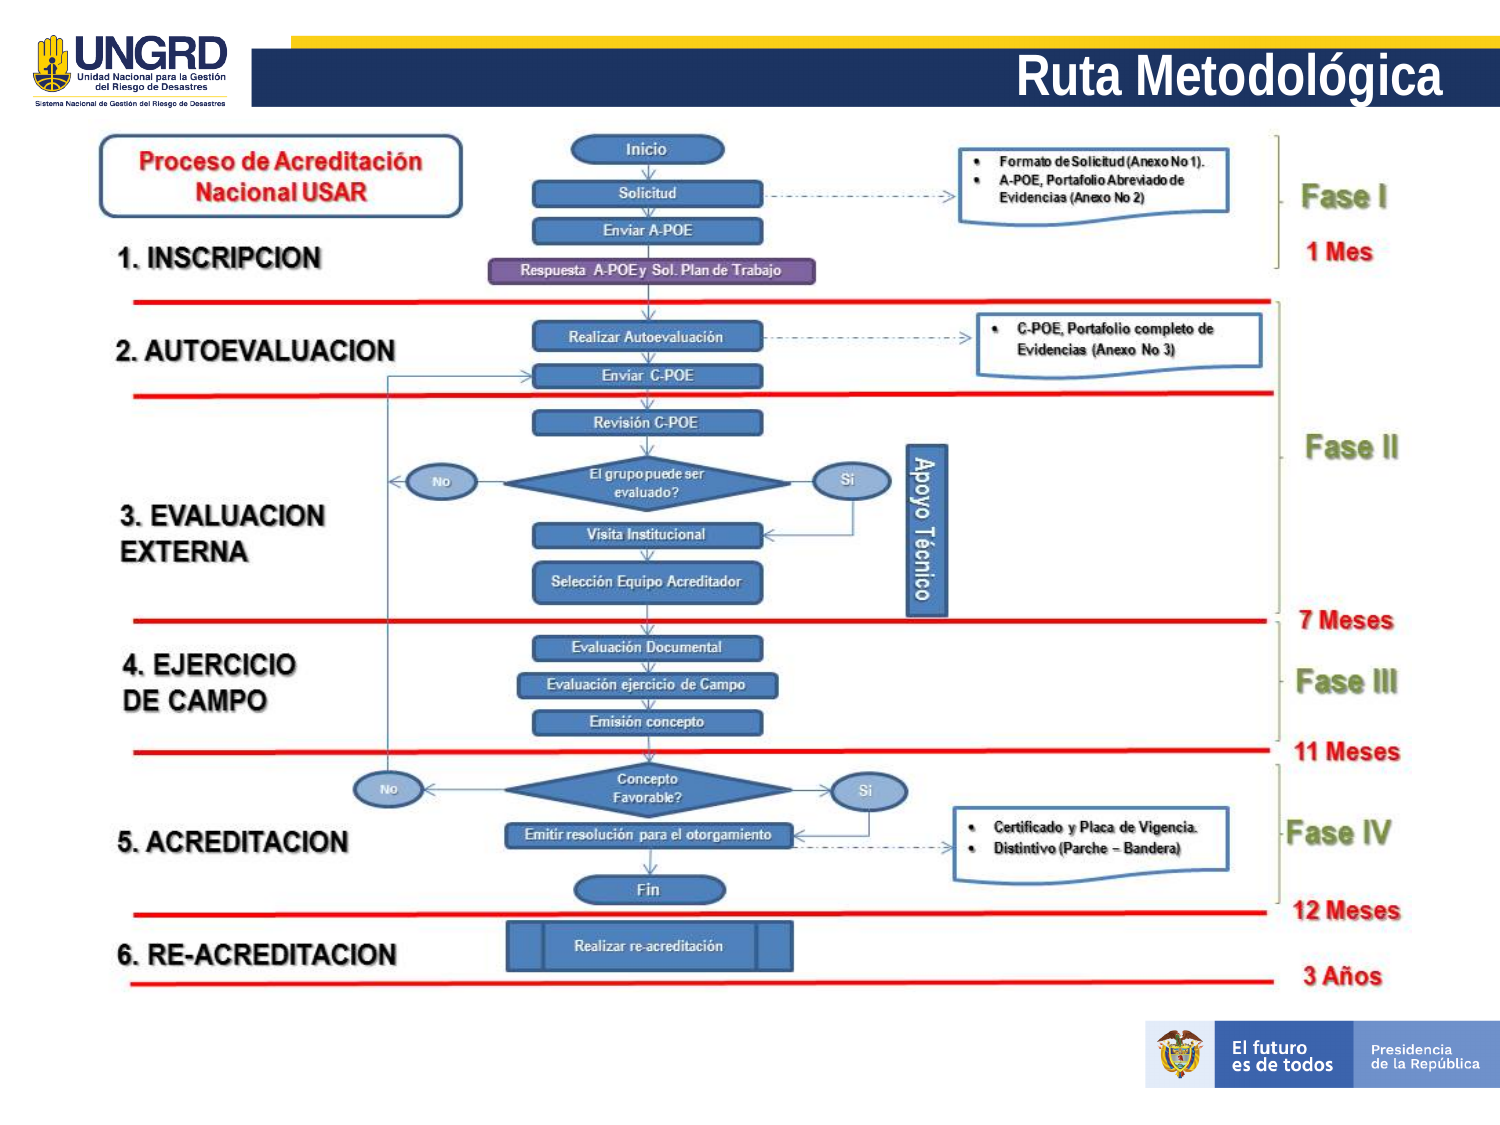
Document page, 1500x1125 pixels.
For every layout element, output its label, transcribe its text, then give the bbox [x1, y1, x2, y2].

title Ruta Metodológica [277, 54, 1459, 90]
picture [0, 0, 1500, 1125]
